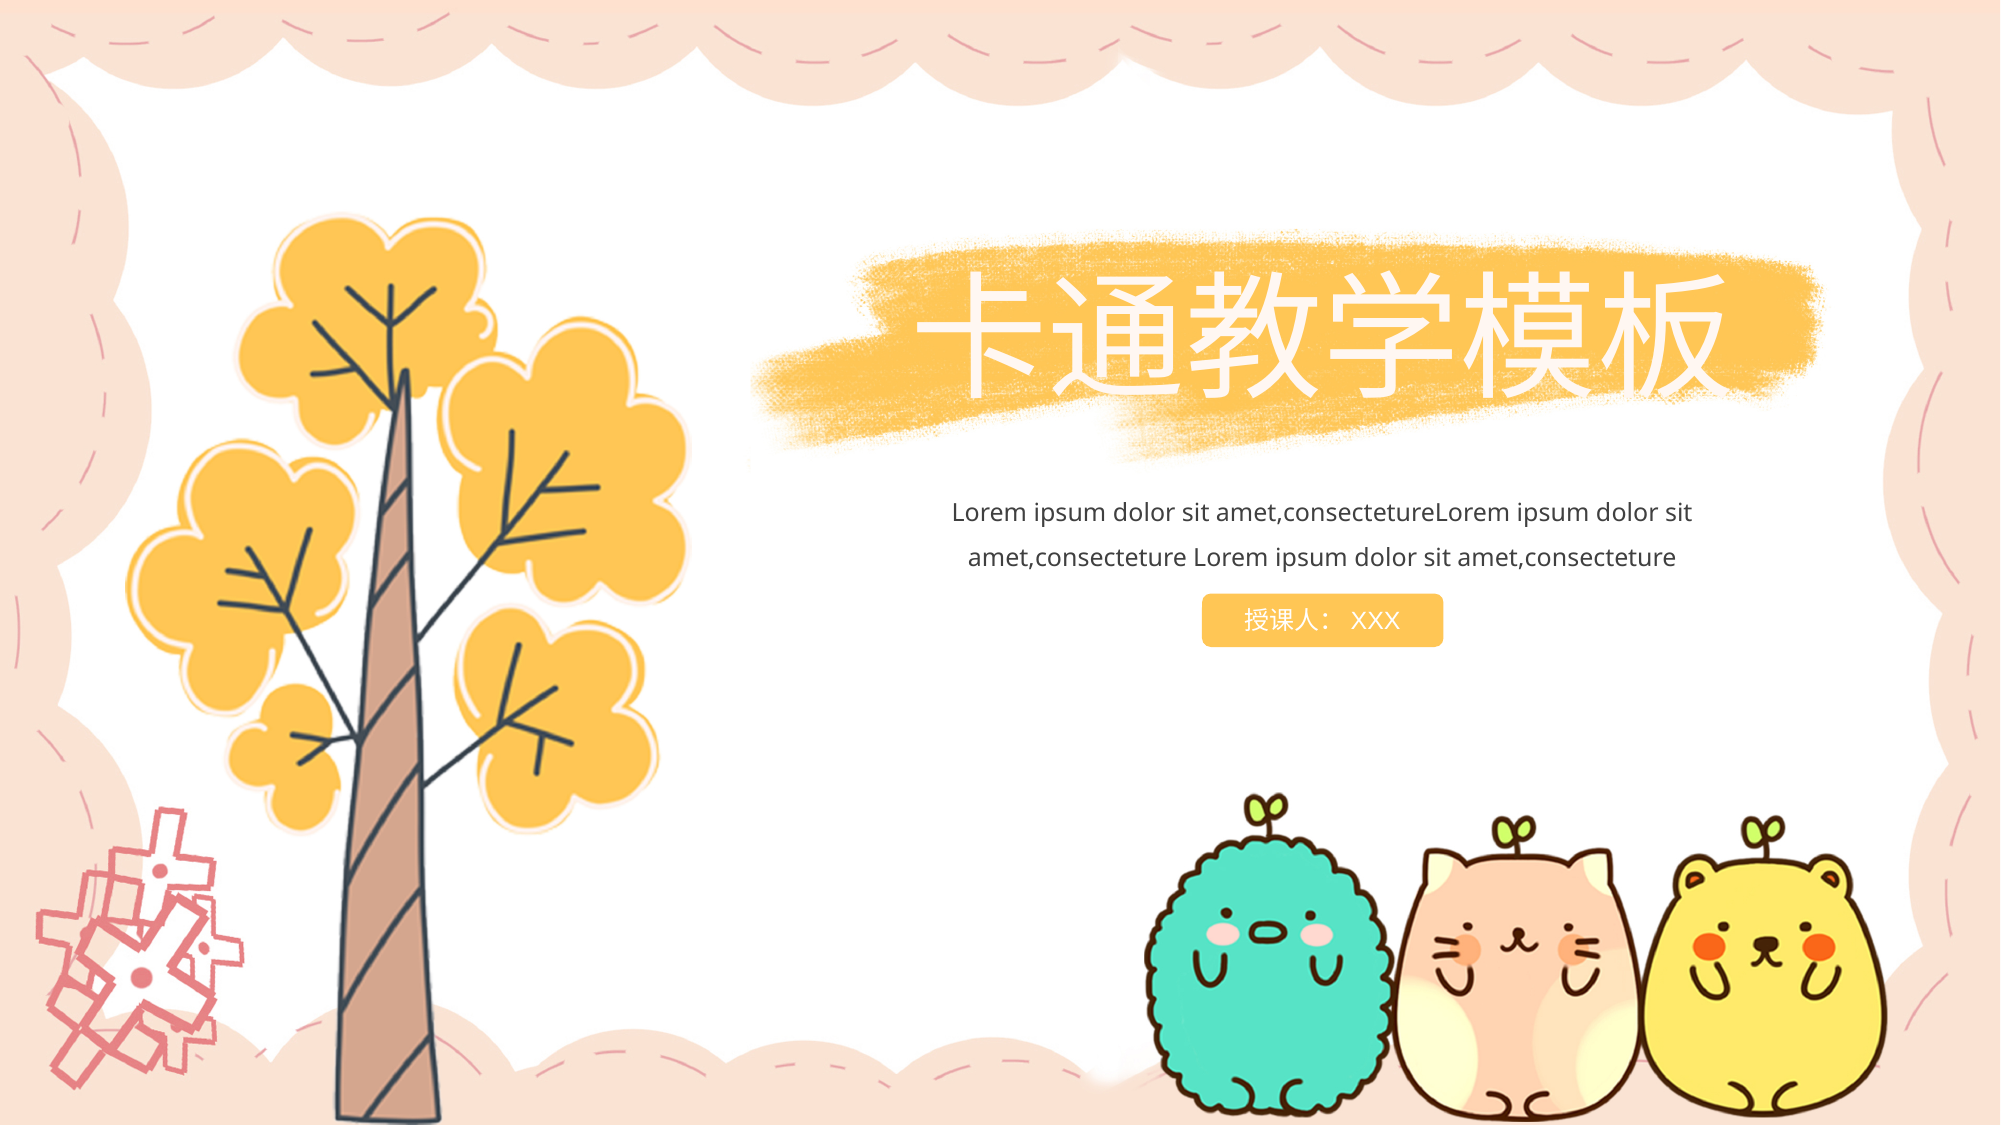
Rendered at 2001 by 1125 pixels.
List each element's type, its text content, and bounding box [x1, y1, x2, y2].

picture [0, 0, 2001, 1125]
text_box 卡通教学模板 [838, 242, 1807, 422]
text_box Lorem ipsum dolor sit amet,consectetureLorem ipsum dolor sit amet,consecteture Lorem ipsum dolor sit amet,consecteture [868, 474, 1777, 579]
text_box 授课人：XXX [1207, 596, 1439, 642]
text_box [1200, 592, 1445, 649]
